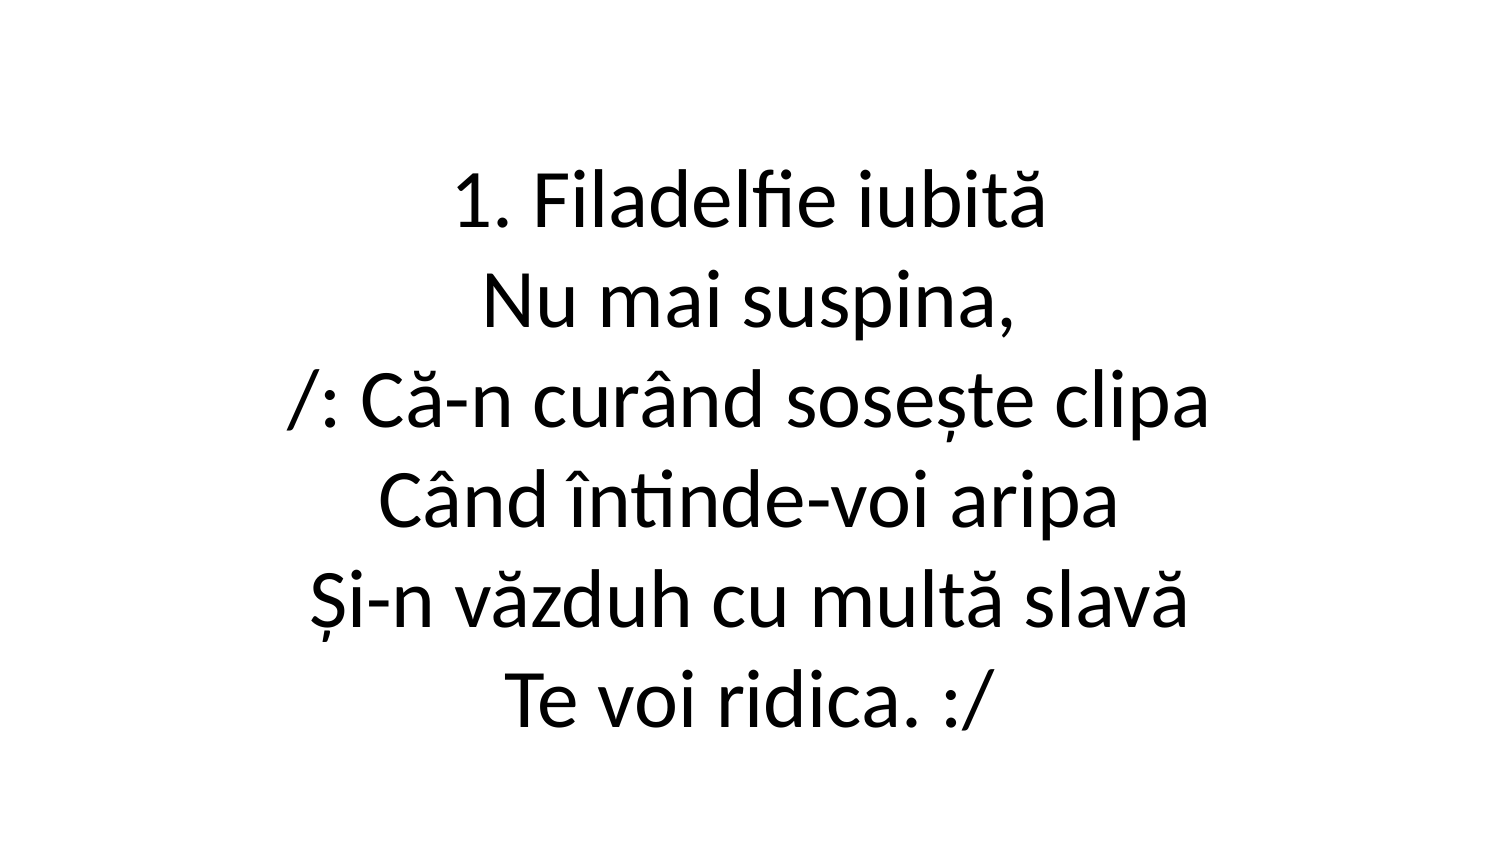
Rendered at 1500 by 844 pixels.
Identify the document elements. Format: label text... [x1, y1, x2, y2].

text_box 1. Filadelfie iubită Nu mai suspina, /: Că-n curând sosește clipa Când întinde-voi aripa Și-n văzduh cu multă slavă Te voi ridica. :/ [272, 92, 1228, 752]
